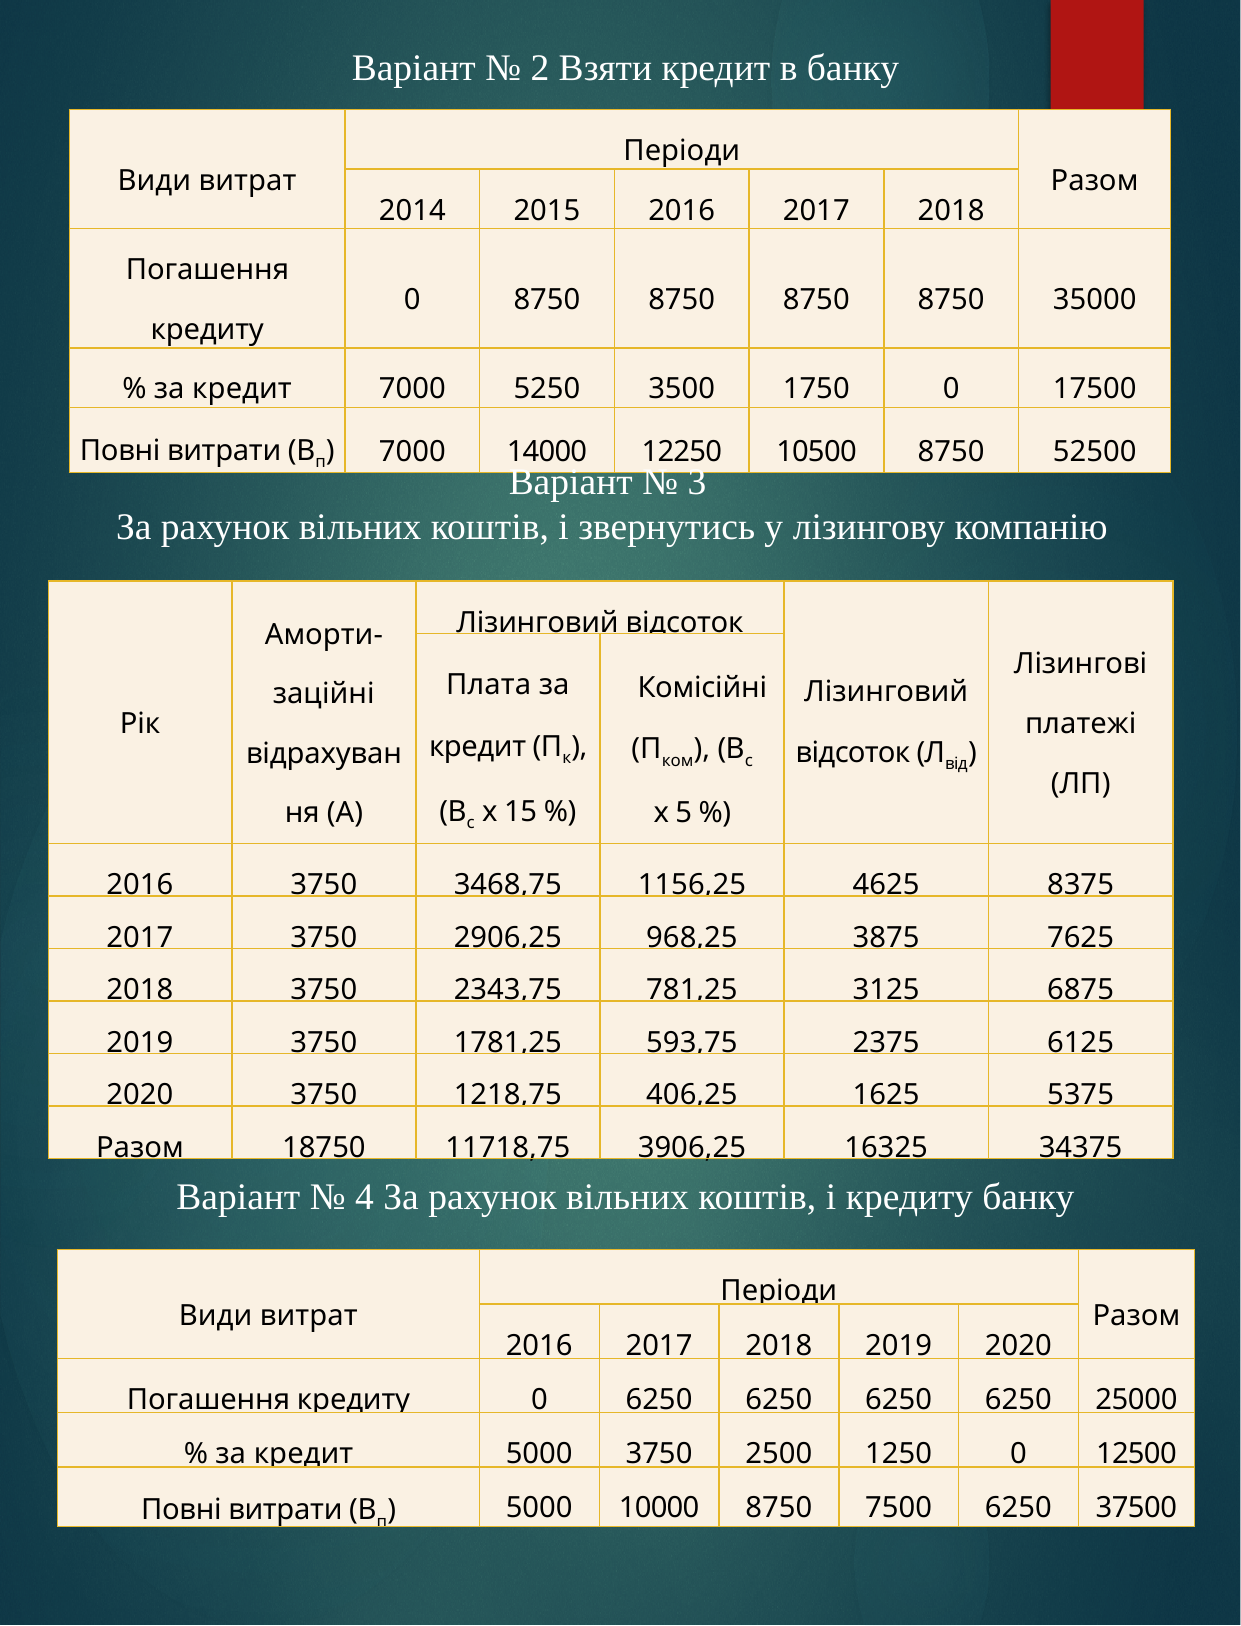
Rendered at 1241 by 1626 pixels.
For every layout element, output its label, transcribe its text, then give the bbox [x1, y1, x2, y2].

table_header Періоди [346, 110, 1018, 168]
table_cell 34375 [989, 1107, 1172, 1158]
table_cell 6250 [959, 1468, 1078, 1526]
table_cell 10500 [750, 408, 883, 449]
table_cell Повні витрати (Вп) [70, 408, 344, 472]
table_cell Разом [49, 1107, 231, 1158]
table_cell 8750 [885, 408, 1018, 449]
table_cell 7000 [346, 349, 479, 407]
table_cell 2019 [49, 1002, 231, 1053]
table_cell 3125 [785, 949, 988, 1000]
table_header Періоди [480, 1250, 1078, 1303]
table_cell 8750 [480, 229, 614, 347]
table_cell 2500 [720, 1413, 838, 1466]
table_cell 3750 [233, 949, 415, 1000]
table_header Рік [49, 582, 231, 843]
table_cell Погашення кредиту [70, 229, 344, 347]
table_cell 3750 [233, 844, 415, 895]
table_header Лізинговий відсоток (Лвід) [785, 582, 988, 843]
table_cell 5000 [480, 1413, 599, 1466]
table_cell 2020 [49, 1054, 231, 1105]
table_cell 6250 [720, 1359, 838, 1412]
table_cell 2015 [480, 170, 614, 228]
table_cell 593,75 [601, 1002, 783, 1053]
table_header Разом [1019, 110, 1170, 228]
table_header Лізингові платежі (ЛП) [989, 582, 1172, 843]
table_cell 3750 [233, 1054, 415, 1105]
text_box Варіант № 4 За рахунок вільних коштів, і кредиту банку [161, 1164, 1091, 1225]
table_cell 11718,75 [417, 1107, 599, 1158]
text_box Варіант № 2 Взяти кредит в банку [337, 35, 915, 96]
table_header Види витрат [58, 1250, 479, 1358]
table_cell 8375 [989, 844, 1172, 895]
table_cell 0 [480, 1359, 599, 1412]
table_cell % за кредит [58, 1413, 479, 1466]
table_cell 1781,25 [417, 1002, 599, 1053]
table_cell 3875 [785, 897, 988, 948]
table_cell 1250 [840, 1413, 958, 1466]
table_cell 5250 [480, 349, 614, 407]
table_cell 3468,75 [417, 844, 599, 895]
table_cell 2017 [49, 897, 231, 948]
table_cell 968,25 [601, 897, 783, 948]
table_cell 2020 [959, 1305, 1078, 1358]
table_header Лізинговий відсоток [417, 582, 783, 633]
table_cell 7625 [989, 897, 1172, 948]
table_cell 0 [959, 1413, 1078, 1466]
table_cell 2375 [785, 1002, 988, 1053]
table_cell 4625 [785, 844, 988, 895]
table_cell 6250 [600, 1359, 718, 1412]
table_cell 2016 [480, 1305, 599, 1358]
table_cell 52500 [1019, 408, 1170, 472]
table_cell 2018 [885, 170, 1018, 228]
table_cell 2016 [615, 170, 748, 228]
table_cell 2017 [600, 1305, 718, 1358]
table_cell 2343,75 [417, 949, 599, 1000]
table_header Види витрат [70, 110, 344, 228]
table_cell % за кредит [70, 349, 344, 407]
table_cell 12250 [615, 408, 748, 449]
table_cell 781,25 [601, 949, 783, 1000]
table_cell 8750 [615, 229, 748, 347]
table_cell 3750 [233, 1002, 415, 1053]
table_cell 6875 [989, 949, 1172, 1000]
table_cell 1750 [750, 349, 883, 407]
table_cell Плата за кредит (Пк), (Вс х 15 %) [417, 634, 599, 843]
table_cell 6125 [989, 1002, 1172, 1053]
table_cell 25000 [1079, 1359, 1194, 1412]
table_cell 2906,25 [417, 897, 599, 948]
table_cell 3906,25 [601, 1107, 783, 1158]
table_cell 37500 [1079, 1468, 1194, 1526]
table_cell 1625 [785, 1054, 988, 1105]
table_cell 1218,75 [417, 1054, 599, 1105]
table_cell 17500 [1019, 349, 1170, 407]
text_box Варіант № 3 За рахунок вільних коштів, і звернутись у лізингову компанію [100, 449, 1125, 555]
table_cell Повні витрати (Вп) [58, 1468, 479, 1526]
table_cell Погашення кредиту [58, 1359, 479, 1412]
table_cell Комісійні (Пком), (Вс х 5 %) [601, 634, 783, 843]
table_cell 406,25 [601, 1054, 783, 1105]
table_cell 14000 [480, 408, 614, 449]
table_cell 35000 [1019, 229, 1170, 347]
table_cell 6250 [959, 1359, 1078, 1412]
table_cell 5375 [989, 1054, 1172, 1105]
table_cell 18750 [233, 1107, 415, 1158]
table_cell 6250 [840, 1359, 958, 1412]
table_cell 7000 [346, 408, 479, 449]
table_cell 10000 [600, 1468, 718, 1526]
table_cell 2018 [720, 1305, 838, 1358]
table_header Аморти-заційні відрахування (А) [233, 582, 415, 843]
table_cell 2014 [346, 170, 479, 228]
table_cell 0 [885, 349, 1018, 407]
table_cell 7500 [840, 1468, 958, 1526]
table_cell 0 [346, 229, 479, 347]
table_cell 2018 [49, 949, 231, 1000]
table_cell 2017 [750, 170, 883, 228]
table_cell 1156,25 [601, 844, 783, 895]
table_cell 2019 [840, 1305, 958, 1358]
table_cell 3750 [600, 1413, 718, 1466]
table_cell 3750 [233, 897, 415, 948]
table_cell 8750 [750, 229, 883, 347]
table_cell 5000 [480, 1468, 599, 1526]
table_cell 12500 [1079, 1413, 1194, 1466]
table_header Разом [1079, 1250, 1194, 1358]
table_cell 3500 [615, 349, 748, 407]
table_cell 2016 [49, 844, 231, 895]
table_cell 16325 [785, 1107, 988, 1158]
table_cell 8750 [720, 1468, 838, 1526]
table_cell 8750 [885, 229, 1018, 347]
